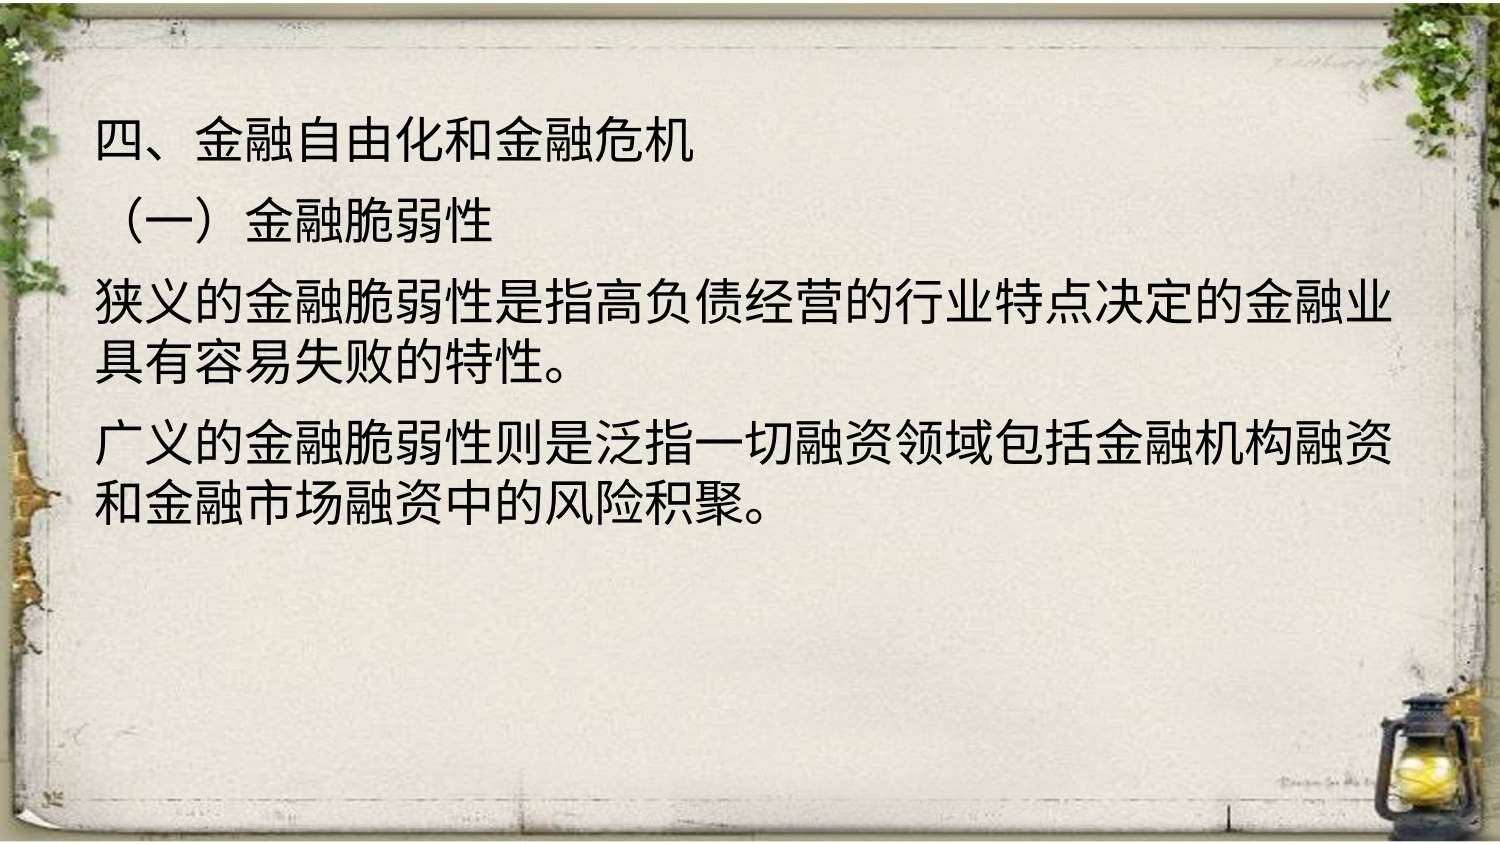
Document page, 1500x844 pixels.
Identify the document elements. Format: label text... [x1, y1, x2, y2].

list 四、金融自由化和金融危机 （一）金融脆弱性 狭义的金融脆弱性是指高负债经营的行业特点决定的金融业具有容易失败的特性。 广义的金融脆弱性则是泛指一切融资领域包括金融机构融资和金融市场融资中的风险积聚。 [79, 101, 1421, 844]
picture [0, 0, 1500, 844]
